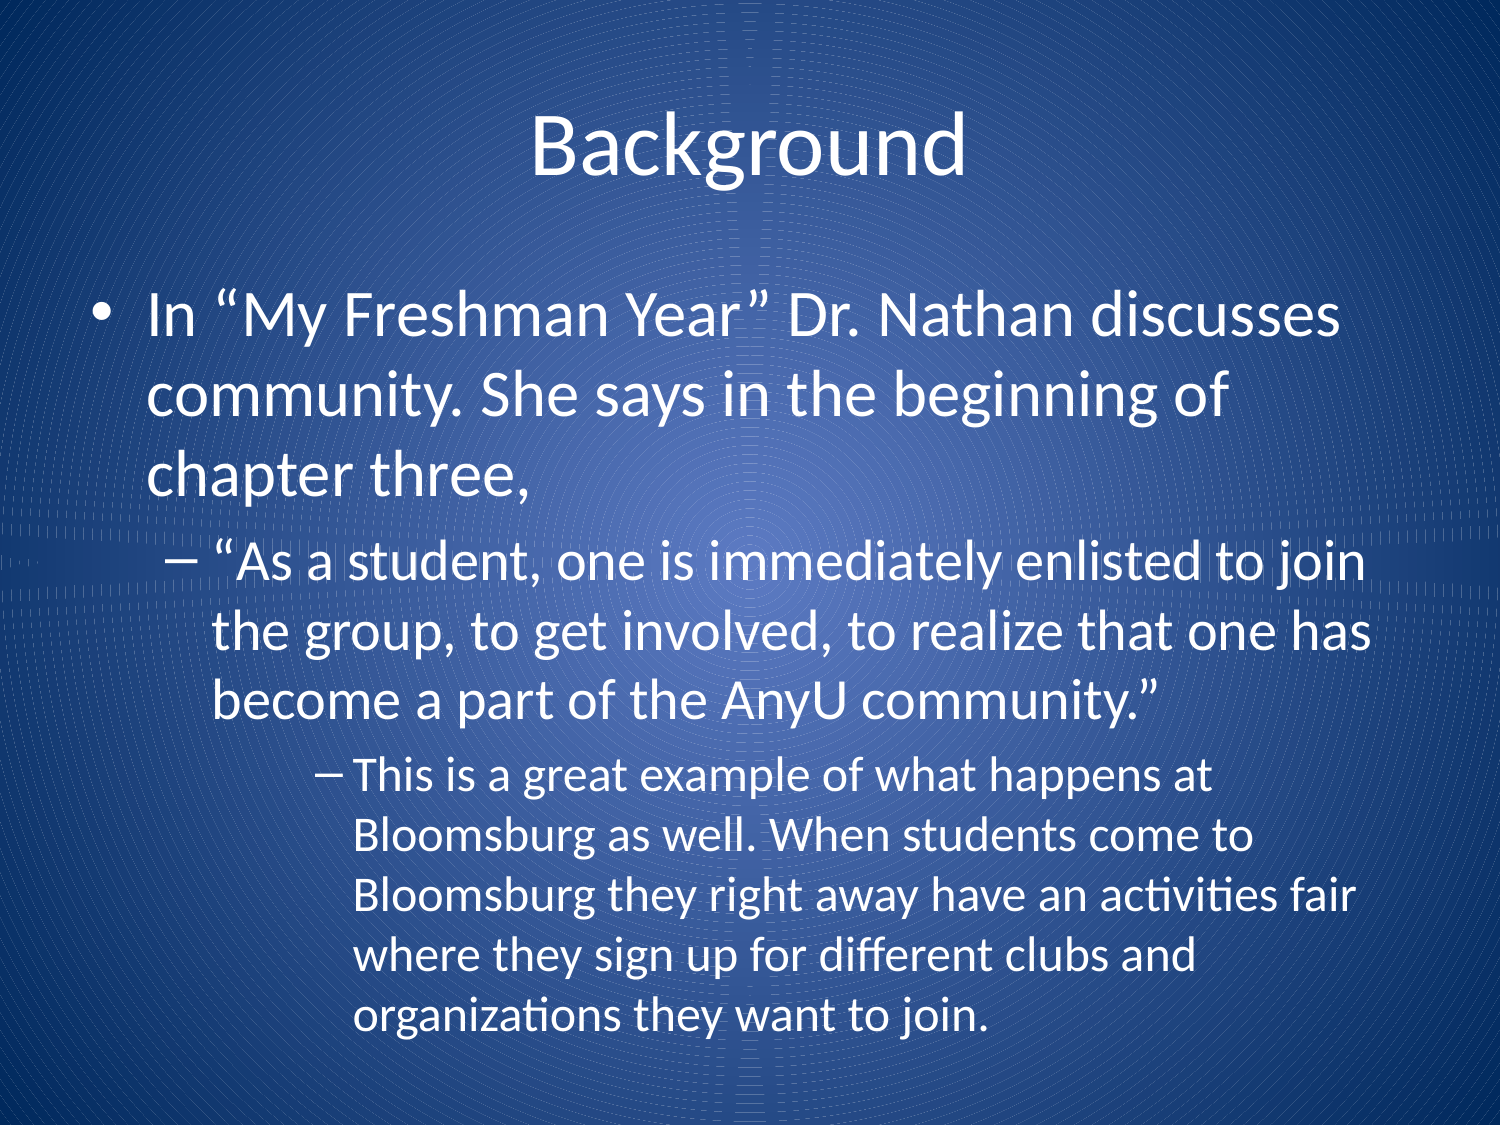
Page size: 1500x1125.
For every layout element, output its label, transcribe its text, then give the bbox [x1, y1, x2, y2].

list In “My Freshman Year” Dr. Nathan discusses community. She says in the beginning of chapter three, “As a student, one is immediately enlisted to join the group, to get involved, to realize that one has become a part of the AnyU community.” This is a great example of what happens at Bloomsburg as well. When students come to Bloomsburg they right away have an activities fair where they sign up for different clubs and organizations they want to join. [75, 262, 1425, 1075]
title Background [75, 45, 1425, 233]
